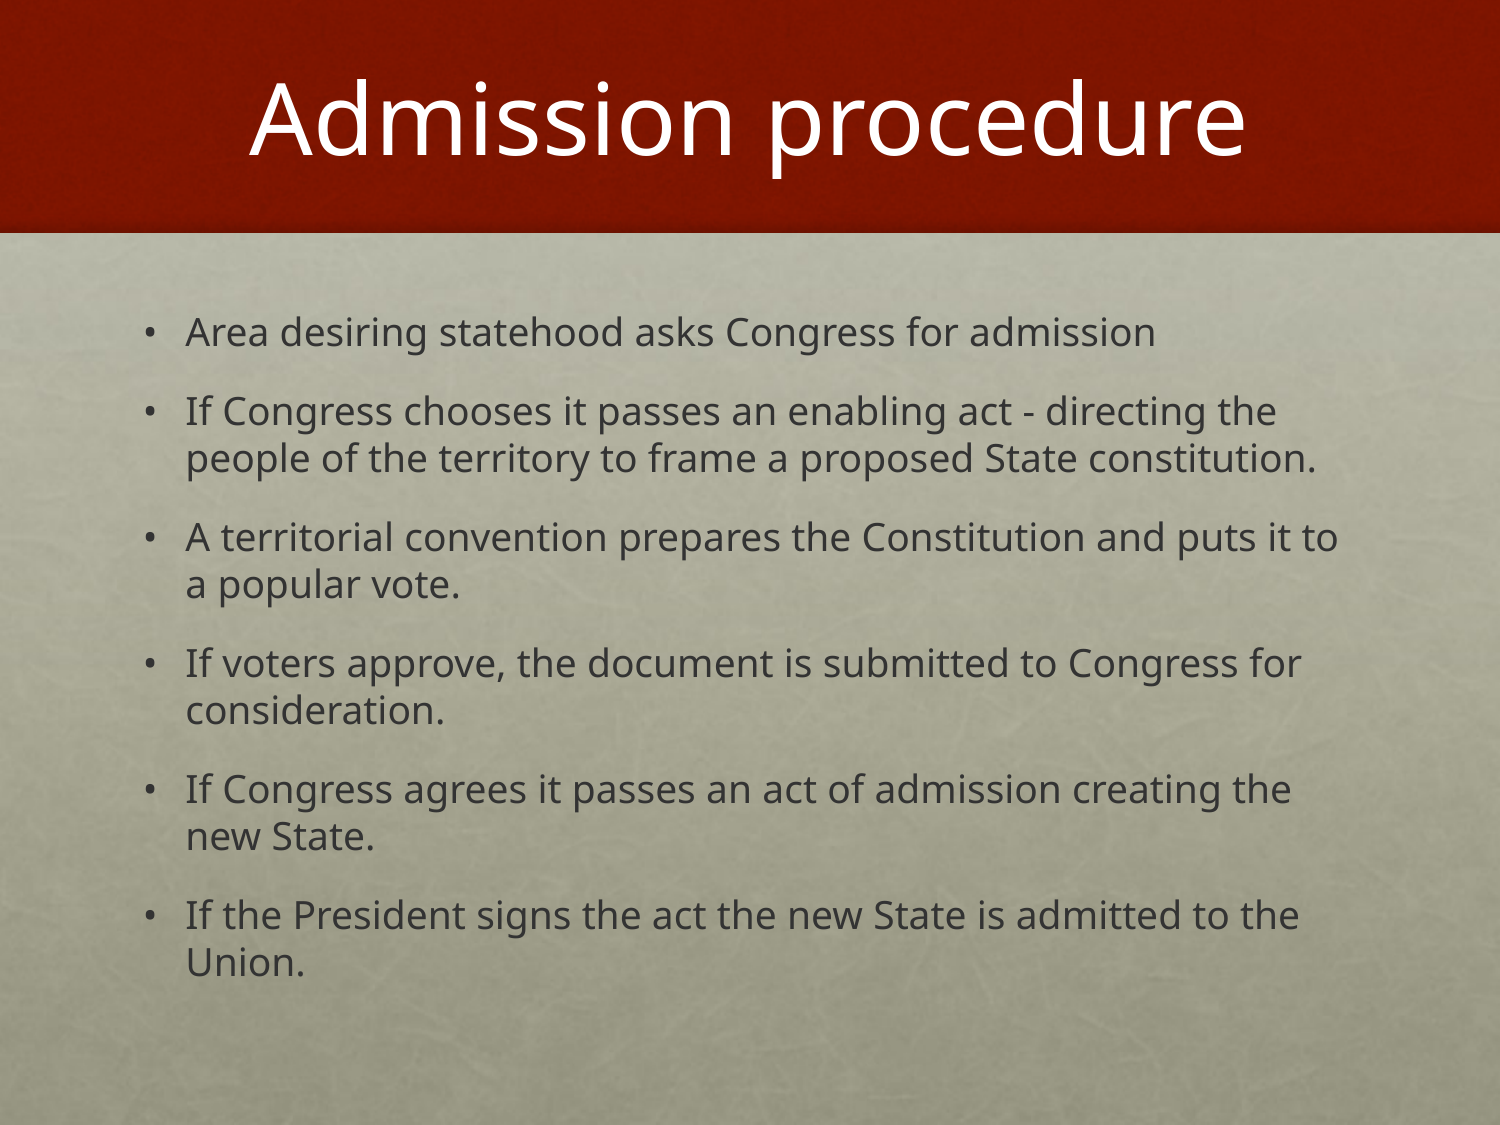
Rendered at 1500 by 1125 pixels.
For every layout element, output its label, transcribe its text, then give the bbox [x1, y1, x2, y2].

picture [0, 214, 1500, 1125]
title Admission procedure [127, 10, 1372, 221]
list Area desiring statehood asks Congress for admission If Congress chooses it passes an enabling act - directing the people of the territory to frame a proposed State constitution. A territorial convention prepares the Constitution and puts it to a popular vote. If voters approve, the document is submitted to Congress for consideration. If Congress agrees it passes an act of admission creating the new State. If the President signs the act the new State is admitted to the Union. [127, 299, 1372, 1005]
